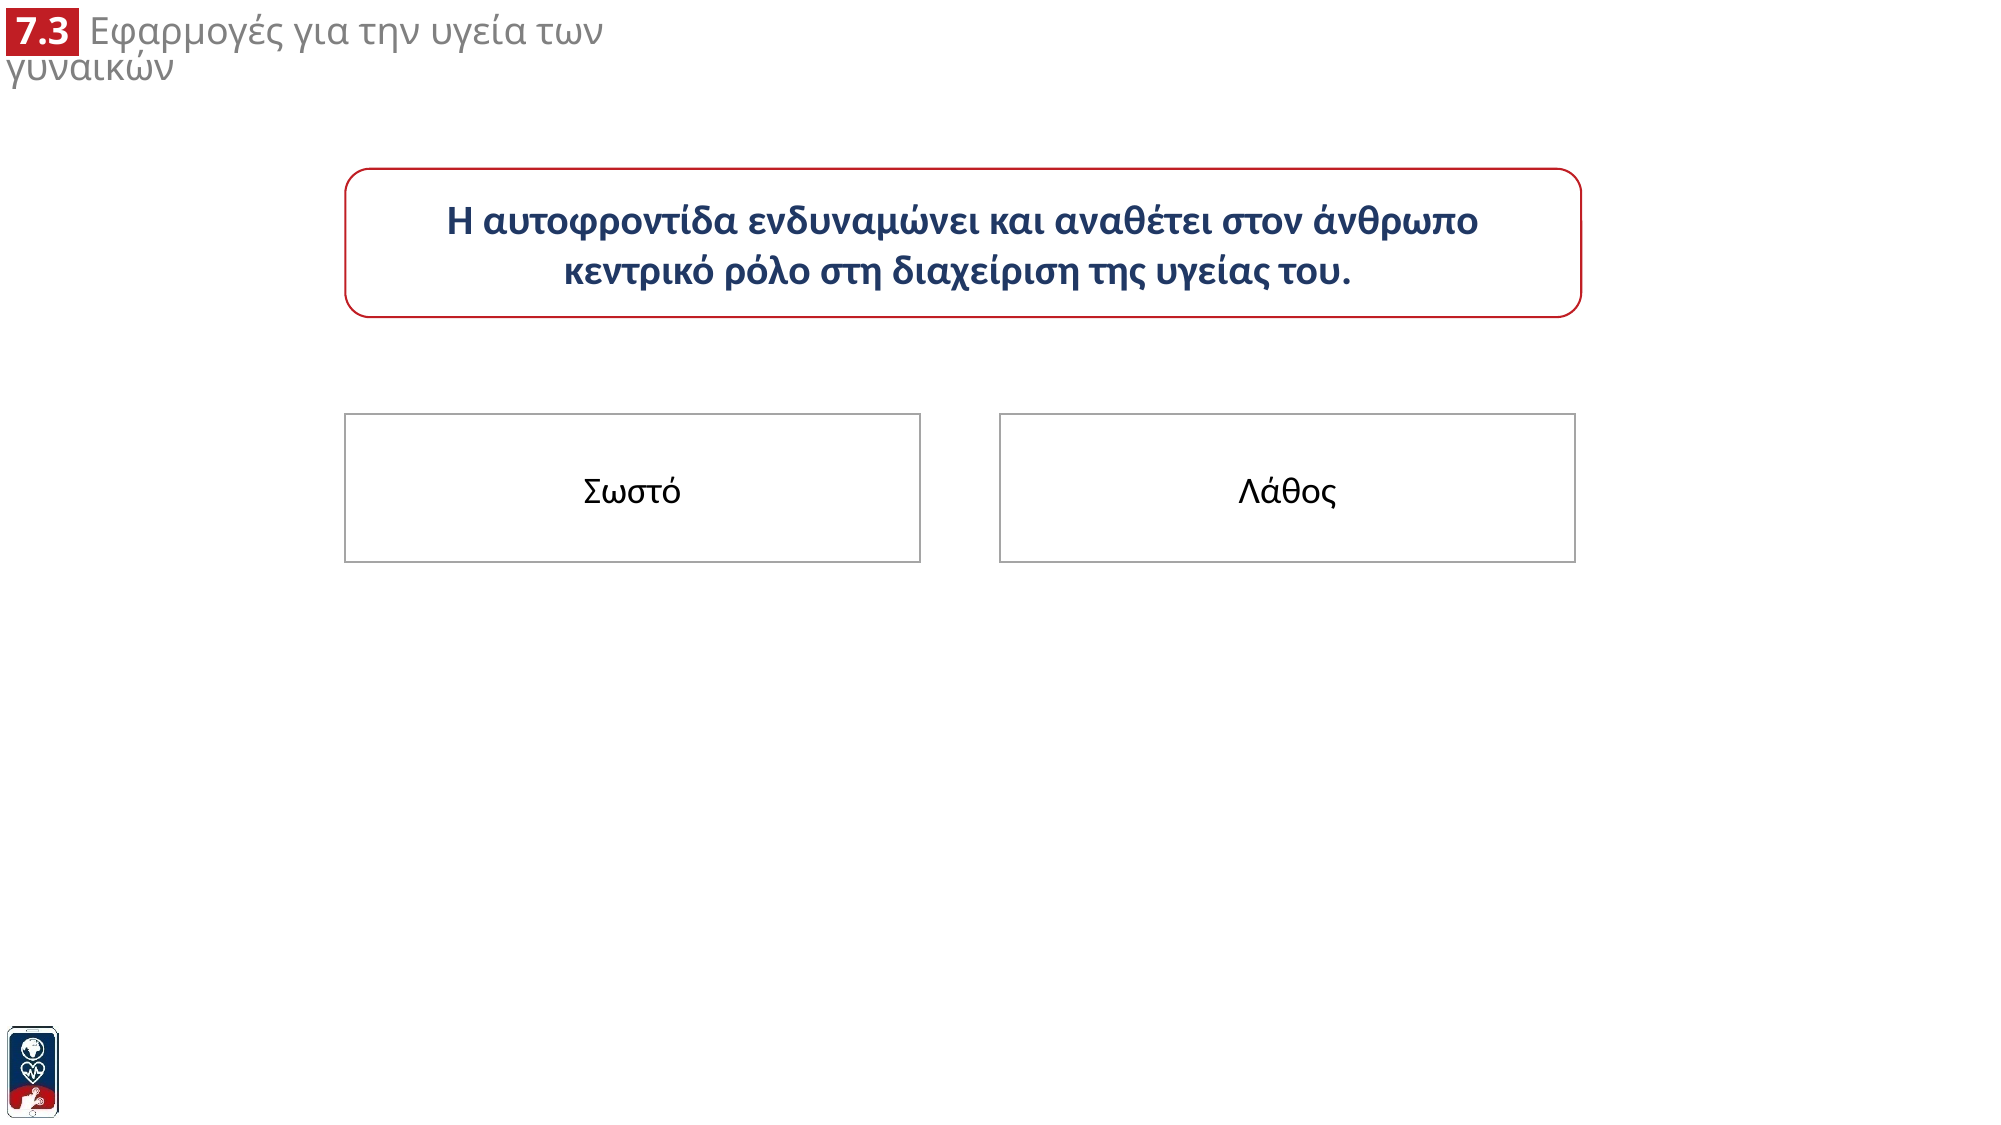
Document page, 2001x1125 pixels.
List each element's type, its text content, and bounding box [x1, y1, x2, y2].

picture [7, 1026, 59, 1118]
text_box Λάθος [999, 413, 1576, 563]
text_box Σωστό [344, 413, 921, 563]
text_box Η αυτοφροντίδα ενδυναμώνει και αναθέτει στον άνθρωπο κεντρικό ρόλο στη διαχείριση της υγείας του. [344, 167, 1583, 319]
